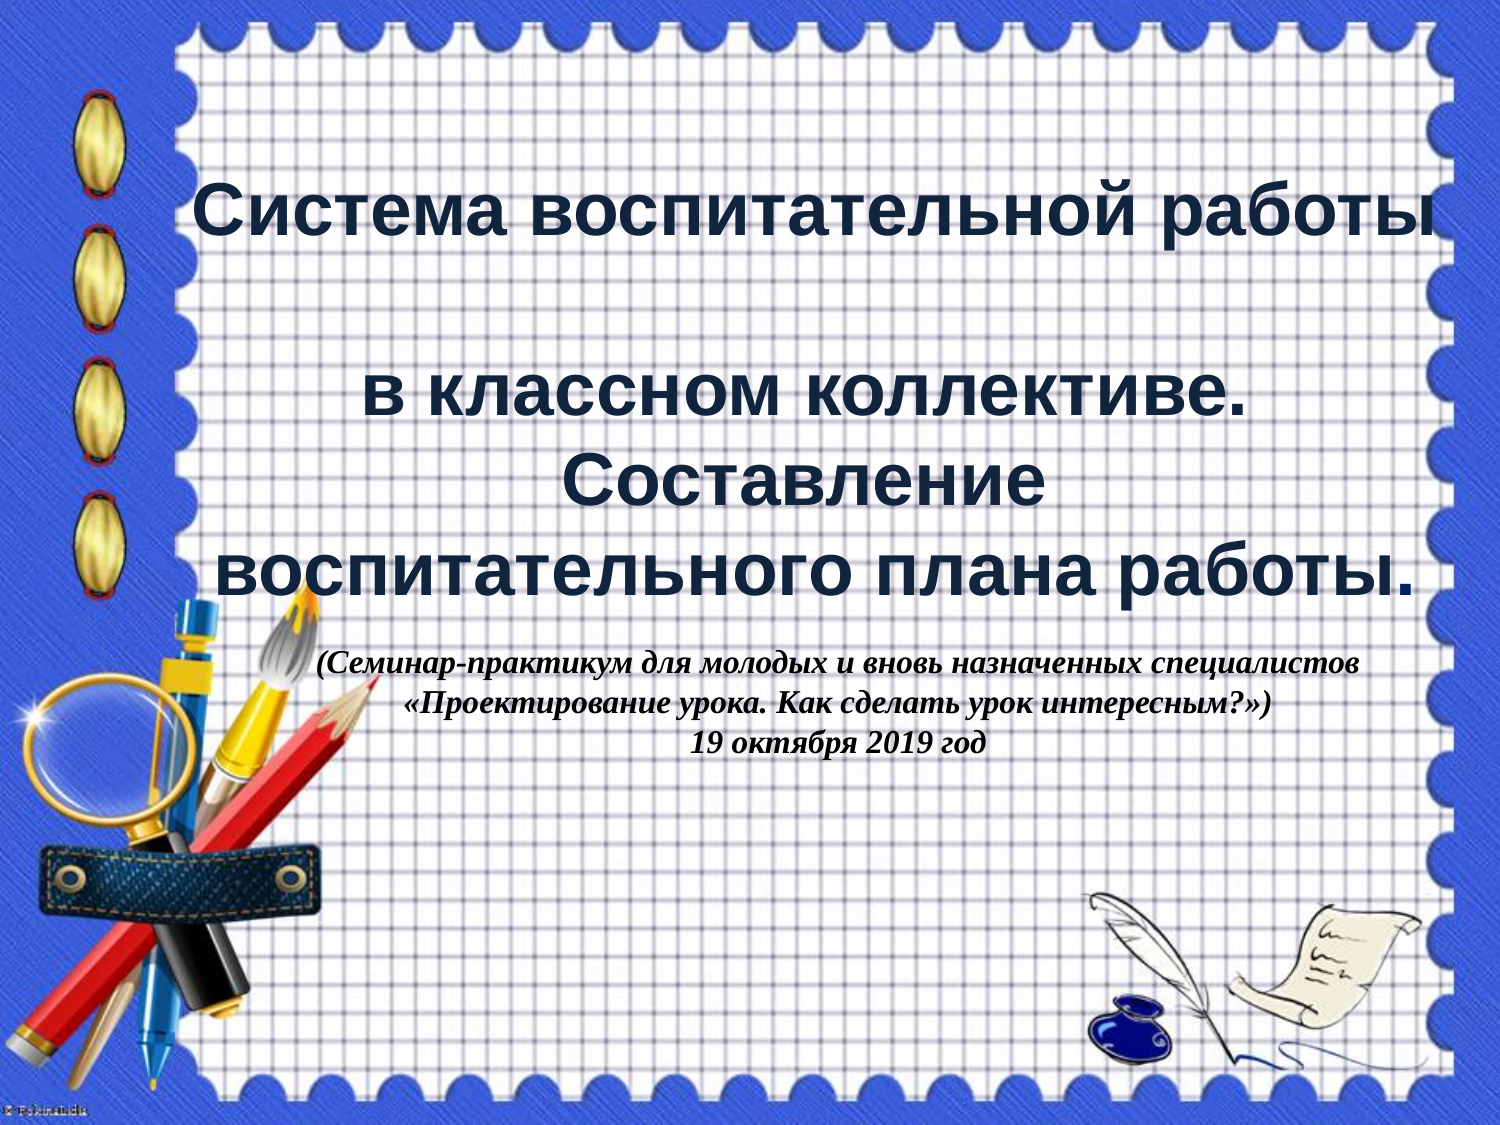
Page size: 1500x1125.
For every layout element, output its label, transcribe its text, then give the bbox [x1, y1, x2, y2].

picture [0, 0, 1500, 1125]
subtitle (Семинар-практикум для молодых и вновь назначенных специалистов «Проектирование урока. Как сделать урок интересным?») 19 октября 2019 год [242, 633, 1436, 921]
title Система воспитательной работы в классном коллективе. Составление воспитательного плана работы. [171, 149, 1459, 622]
